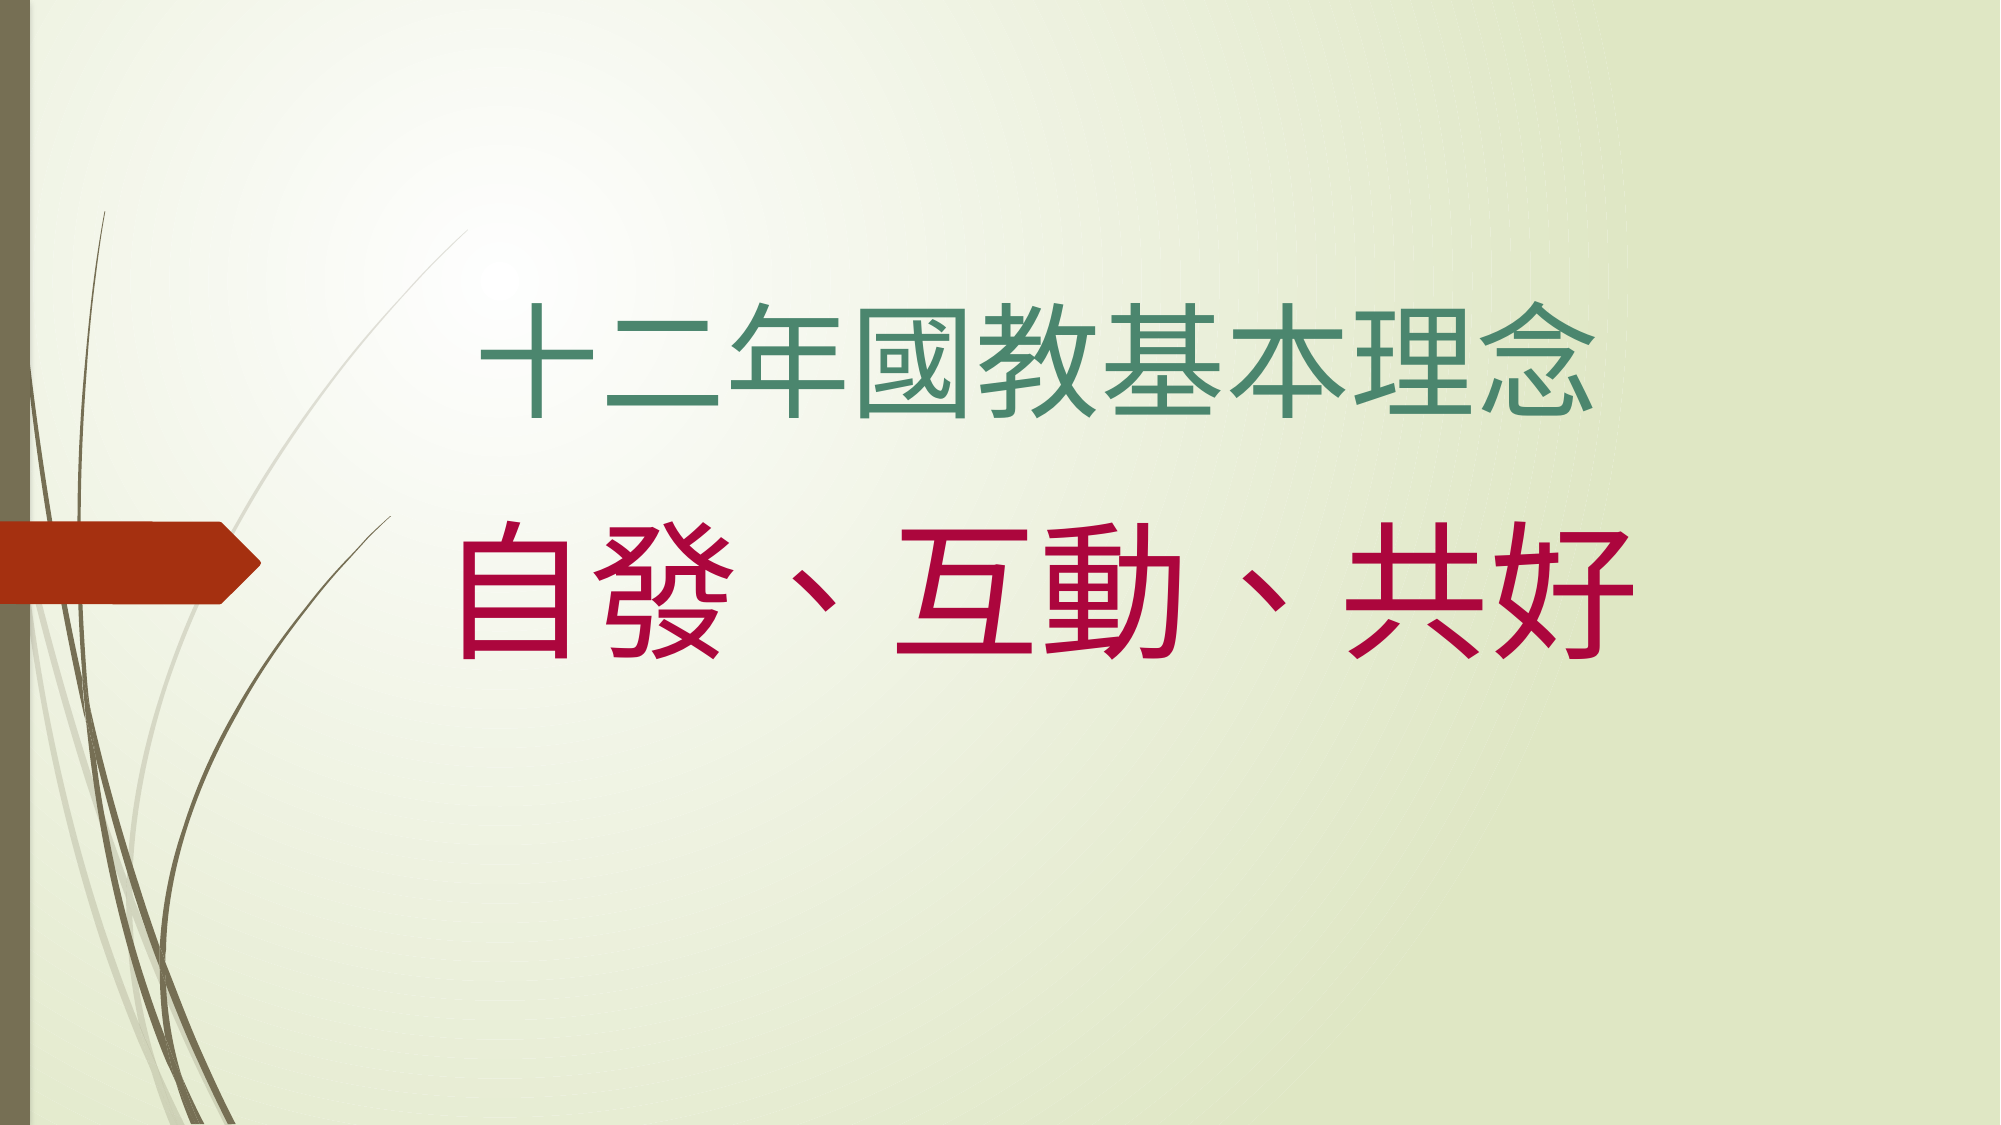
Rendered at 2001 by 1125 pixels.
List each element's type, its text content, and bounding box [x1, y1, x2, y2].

title 十二年國教基本理念 [459, 200, 1629, 442]
list 自發、互動、共好 [424, 490, 1888, 632]
